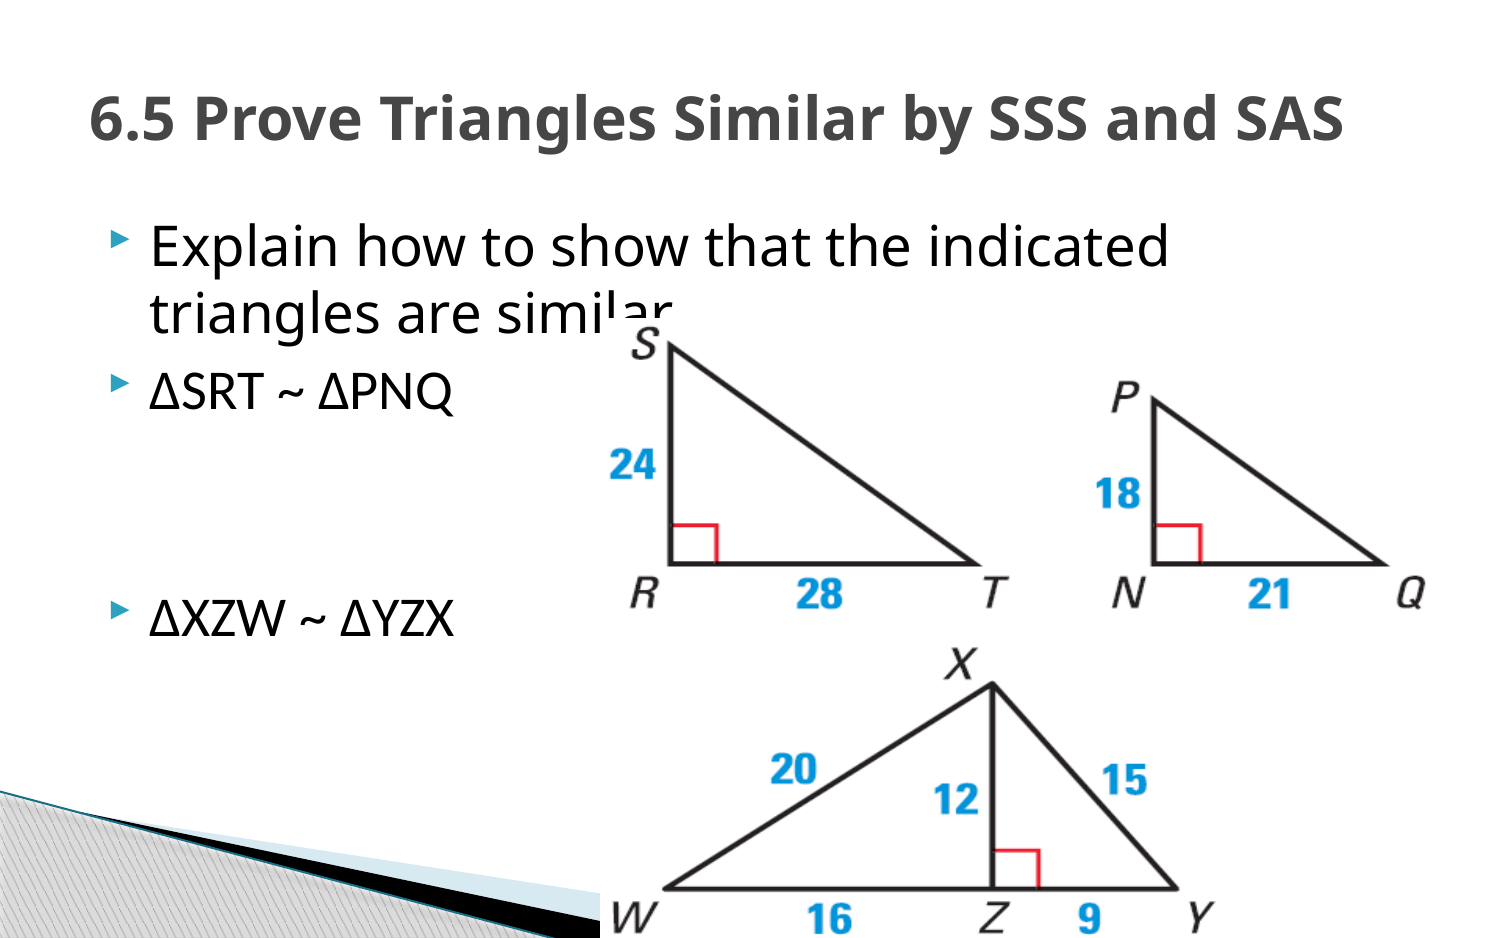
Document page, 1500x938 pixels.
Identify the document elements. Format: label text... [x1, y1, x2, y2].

picture [599, 318, 1430, 619]
title 6.5 Prove Triangles Similar by SSS and SAS [75, 37, 1425, 194]
list Explain how to show that the indicated triangles are similar. ΔSRT ~ ΔPNQ ΔXZW ~ ΔYZX [75, 202, 1425, 822]
picture [599, 641, 1222, 938]
